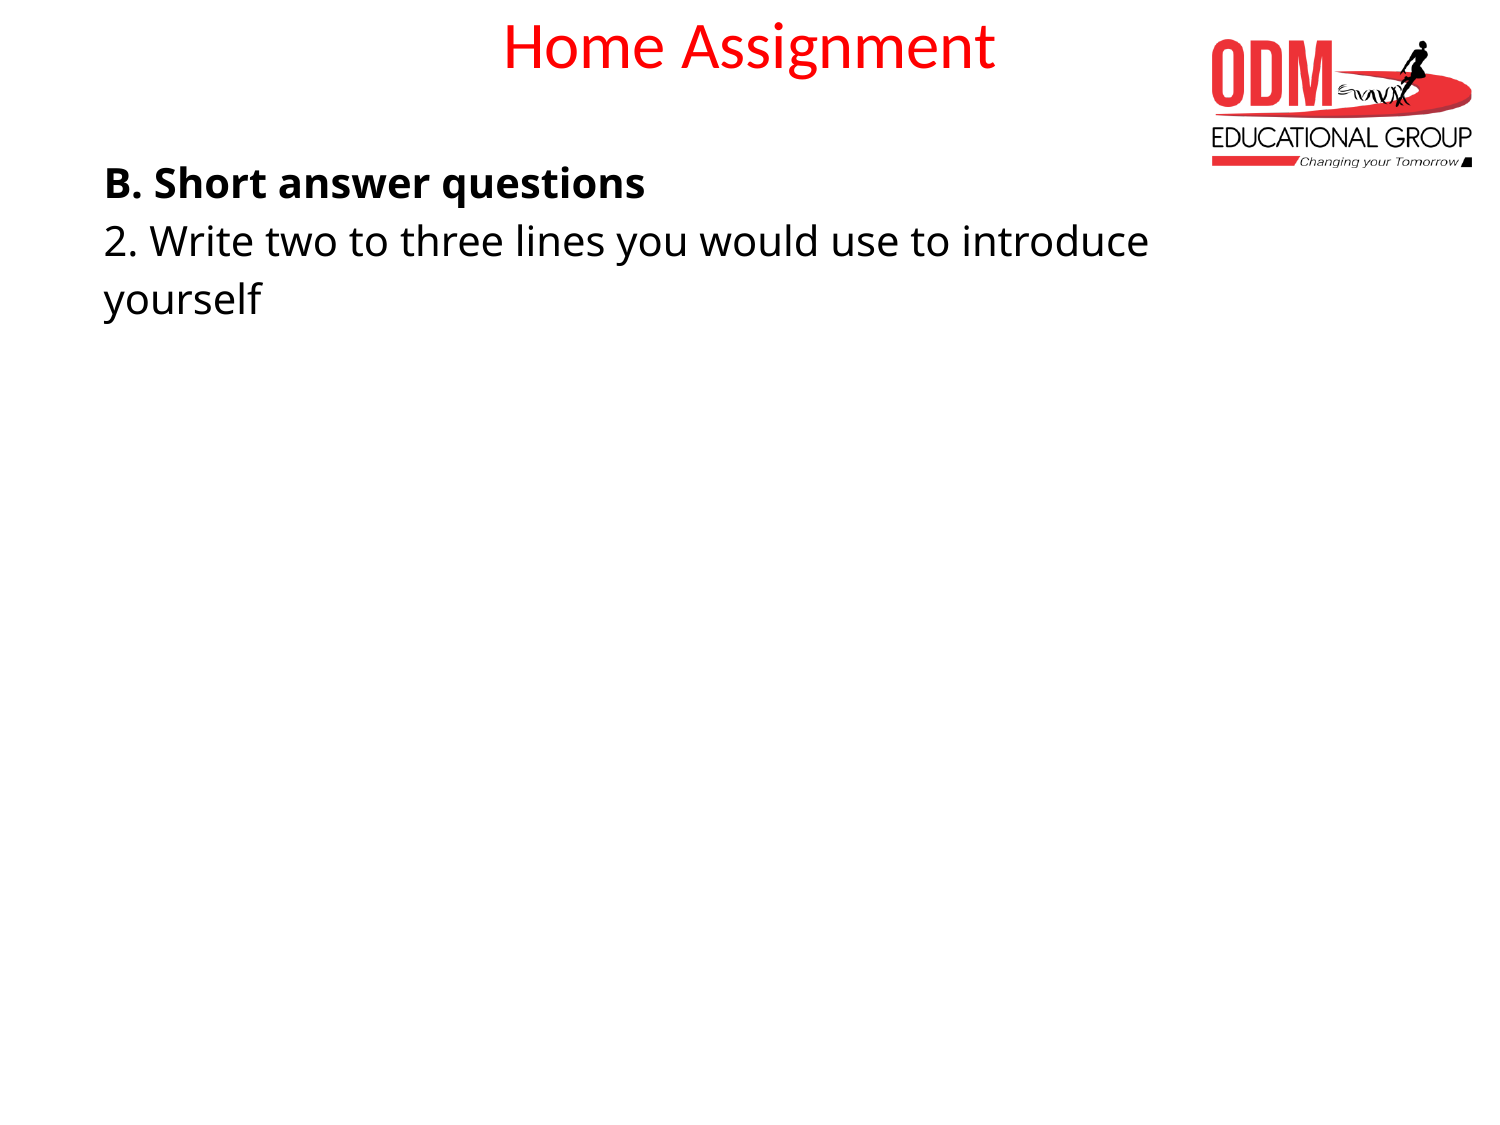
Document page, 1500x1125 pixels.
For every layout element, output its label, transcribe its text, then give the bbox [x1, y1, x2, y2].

title Home Assignment [75, 0, 1425, 136]
list B. Short answer questions 2. Write two to three lines you would use to introduce yourself [88, 149, 1357, 976]
picture [1212, 38, 1472, 168]
